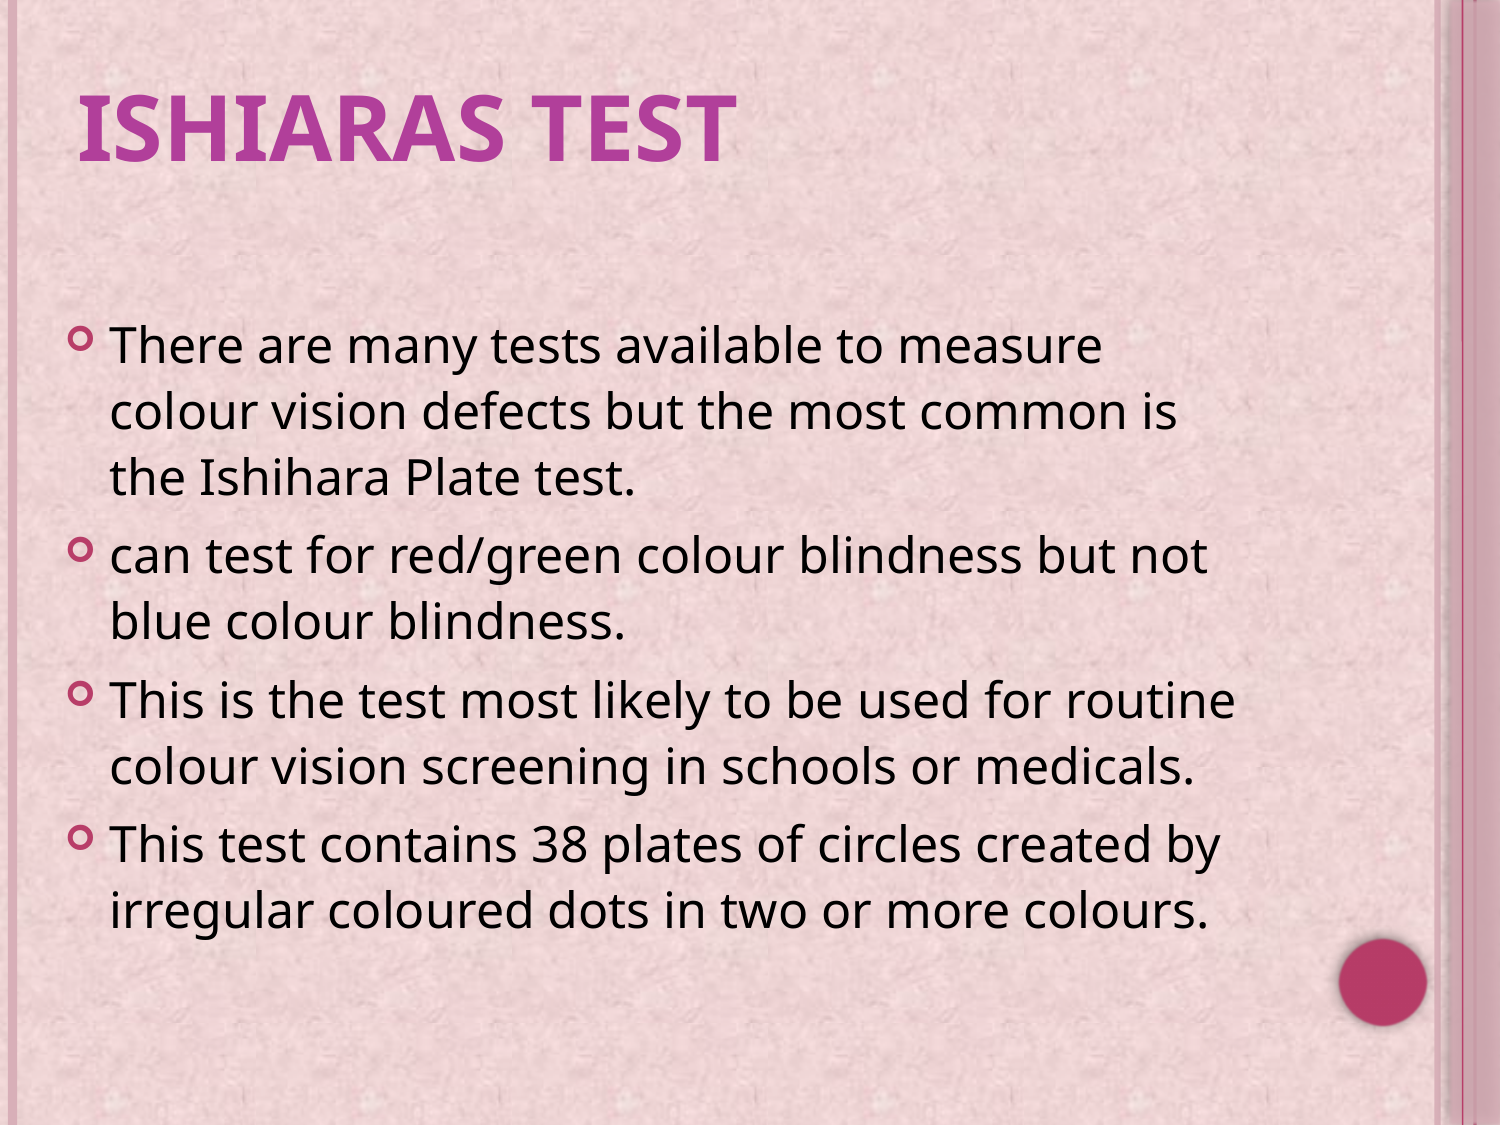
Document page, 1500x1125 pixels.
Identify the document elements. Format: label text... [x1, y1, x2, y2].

list There are many tests available to measure colour vision defects but the most common is the Ishihara Plate test. can test for red/green colour blindness but not blue colour blindness. This is the test most likely to be used for routine colour vision screening in schools or medicals. This test contains 38 plates of circles created by irregular coloured dots in two or more colours. [50, 299, 1275, 1125]
title Ishiaras test [62, 0, 1288, 188]
